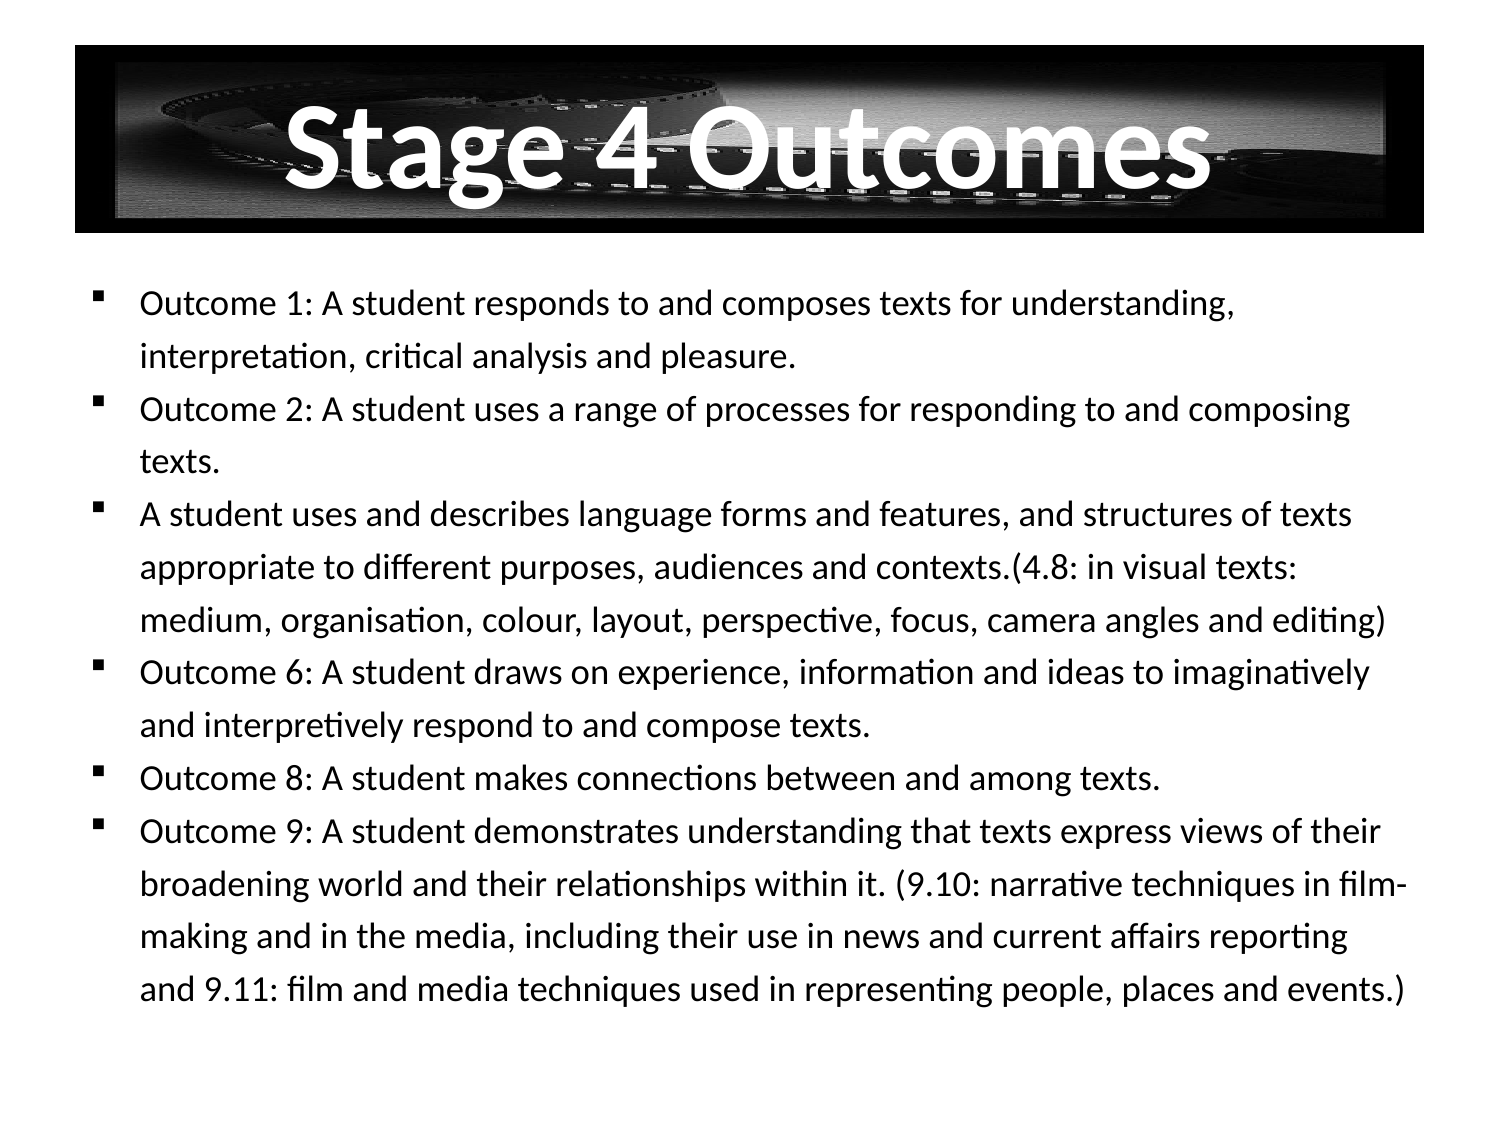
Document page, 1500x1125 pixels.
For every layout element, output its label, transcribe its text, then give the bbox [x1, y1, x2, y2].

title Stage 4 Outcomes [75, 45, 1424, 233]
list Outcome 1: A student responds to and composes texts for understanding, interpretation, critical analysis and pleasure. Outcome 2: A student uses a range of processes for responding to and composing texts. A student uses and describes language forms and features, and structures of texts appropriate to different purposes, audiences and contexts.(4.8: in visual texts: medium, organisation, colour, layout, perspective, focus, camera angles and editing) Outcome 6: A student draws on experience, information and ideas to imaginatively and interpretively respond to and compose texts. Outcome 8: A student makes connections between and among texts. Outcome 9: A student demonstrates understanding that texts express views of their broadening world and their relationships within it. (9.10: narrative techniques in film-making and in the media, including their use in news and current affairs reporting and 9.11: film and media techniques used in representing people, places and events.) [75, 262, 1425, 1094]
